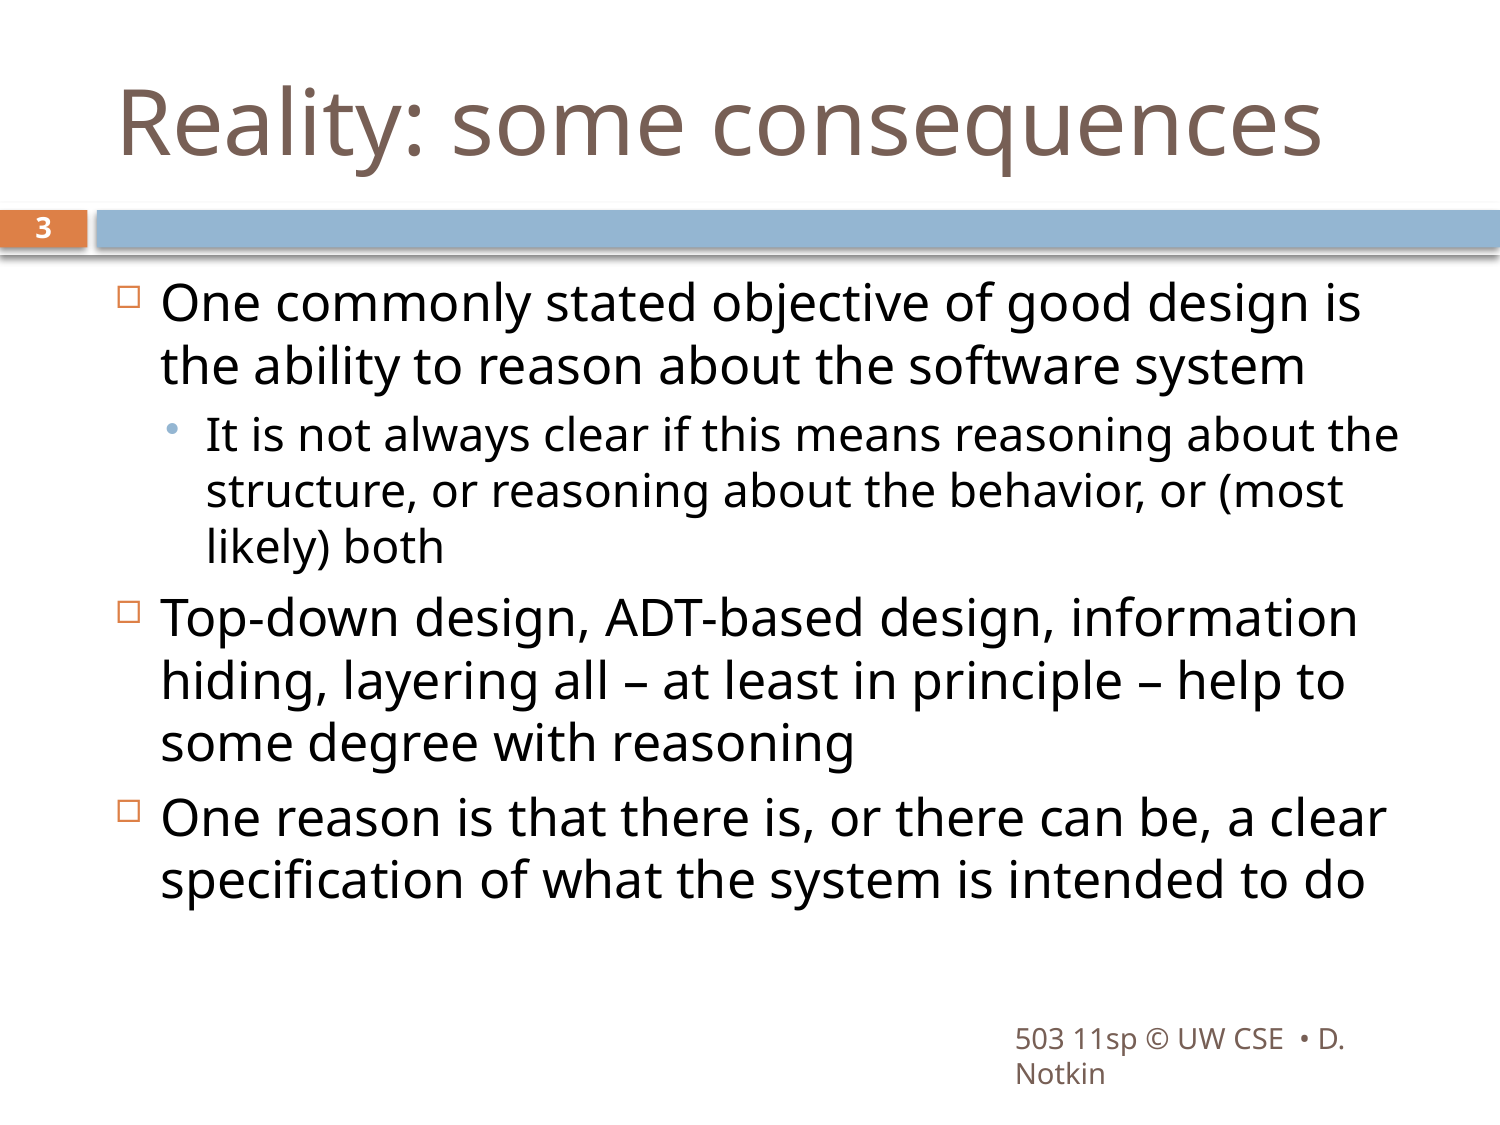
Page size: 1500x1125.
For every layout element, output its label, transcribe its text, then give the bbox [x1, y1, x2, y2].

slide_number 3 [0, 208, 88, 249]
title Reality: some consequences [100, 37, 1438, 200]
list One commonly stated objective of good design is the ability to reason about the software system It is not always clear if this means reasoning about the structure, or reasoning about the behavior, or (most likely) both Top-down design, ADT-based design, information hiding, layering all – at least in principle – help to some degree with reasoning One reason is that there is, or there can be, a clear specification of what the system is intended to do [100, 262, 1438, 1000]
slide_number 503 11sp © UW CSE • D. Notkin [999, 1025, 1438, 1085]
